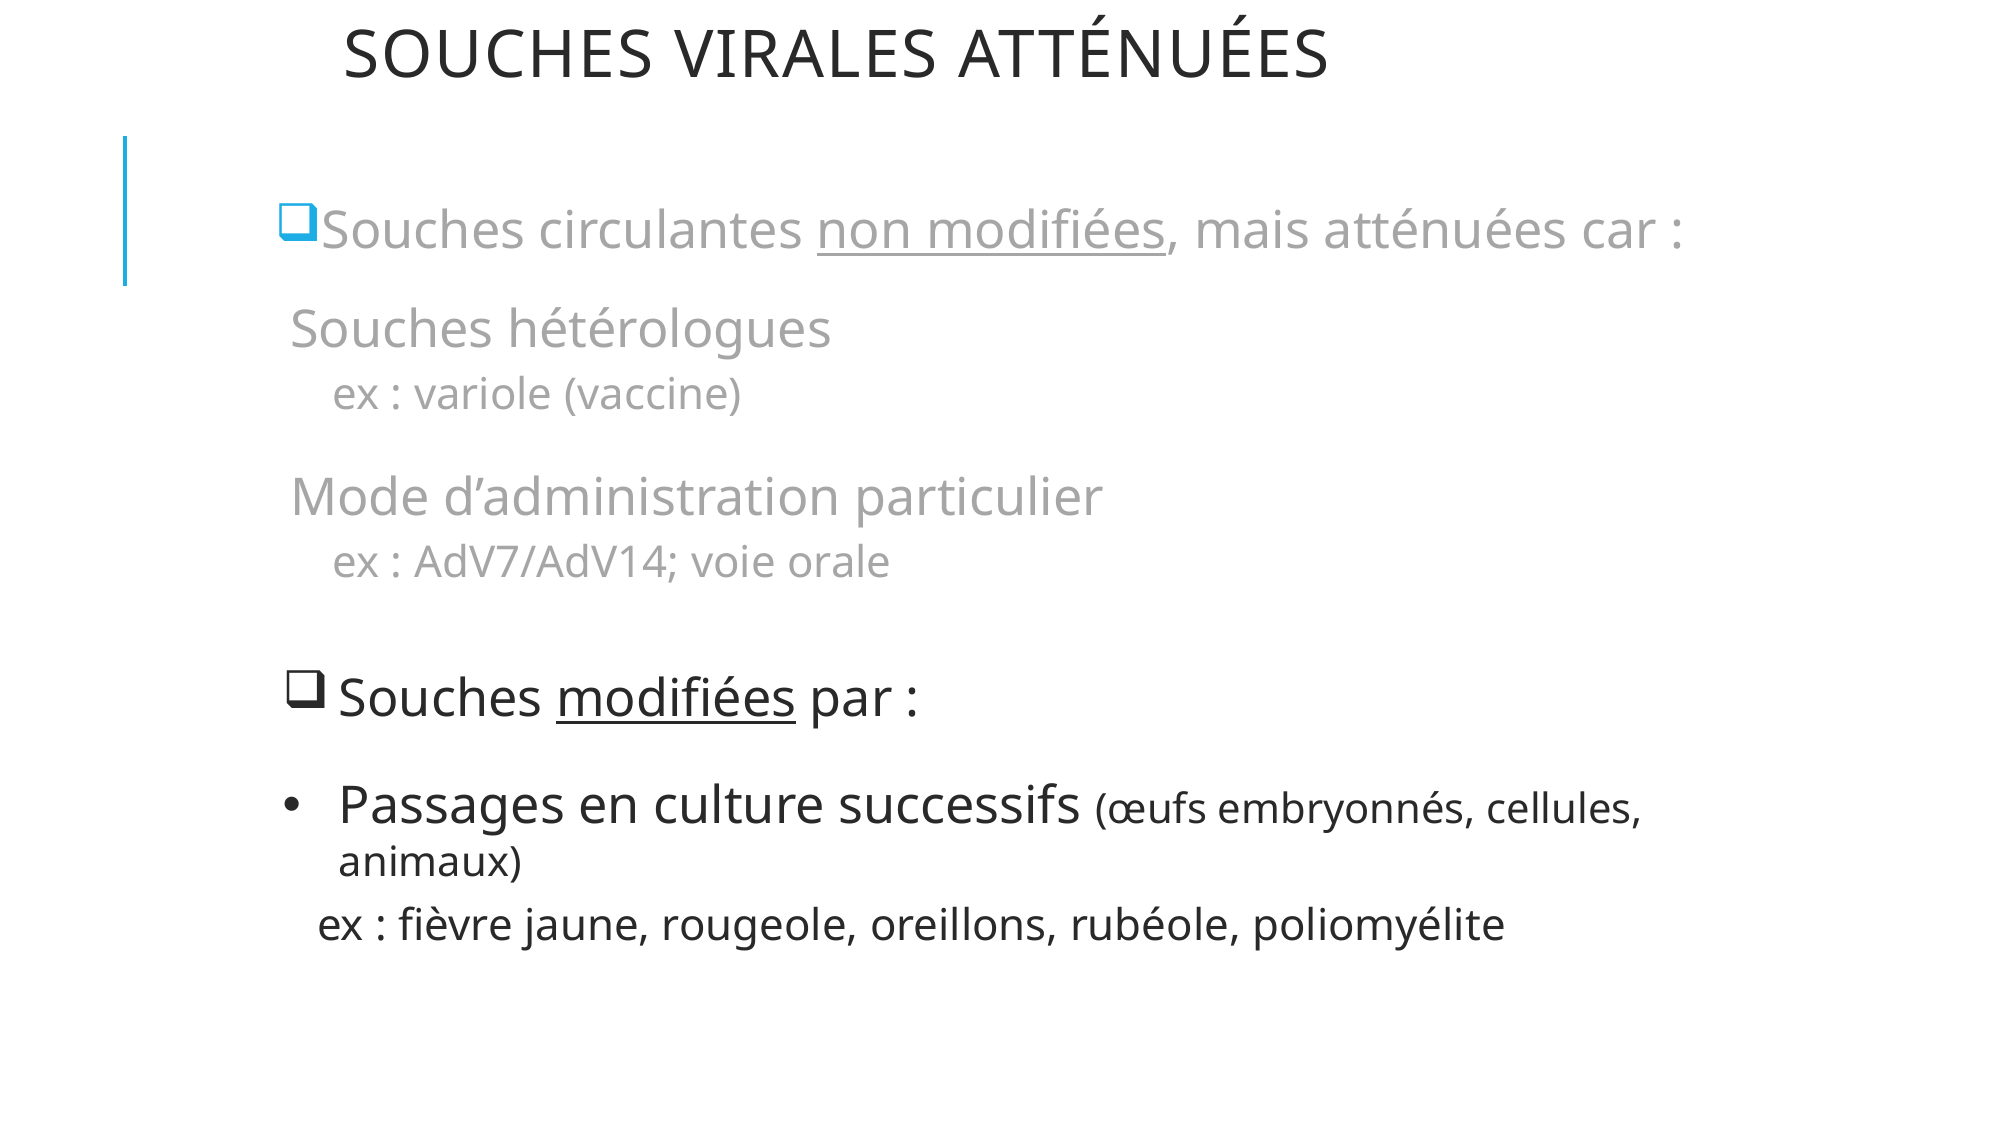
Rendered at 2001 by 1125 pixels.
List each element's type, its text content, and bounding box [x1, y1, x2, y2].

title Souches virales atténuées [316, 0, 1358, 117]
list Souches circulantes non modifiées, mais atténuées car : Souches hétérologues ex : variole (vaccine) Mode d’administration particulier ex : AdV7/AdV14; voie orale [267, 196, 1709, 656]
text_box Souches modifiées par : Passages en culture successifs (œufs embryonnés, cellules, animaux) ex : fièvre jaune, rougeole, oreillons, rubéole, poliomyélite [267, 656, 1721, 1125]
